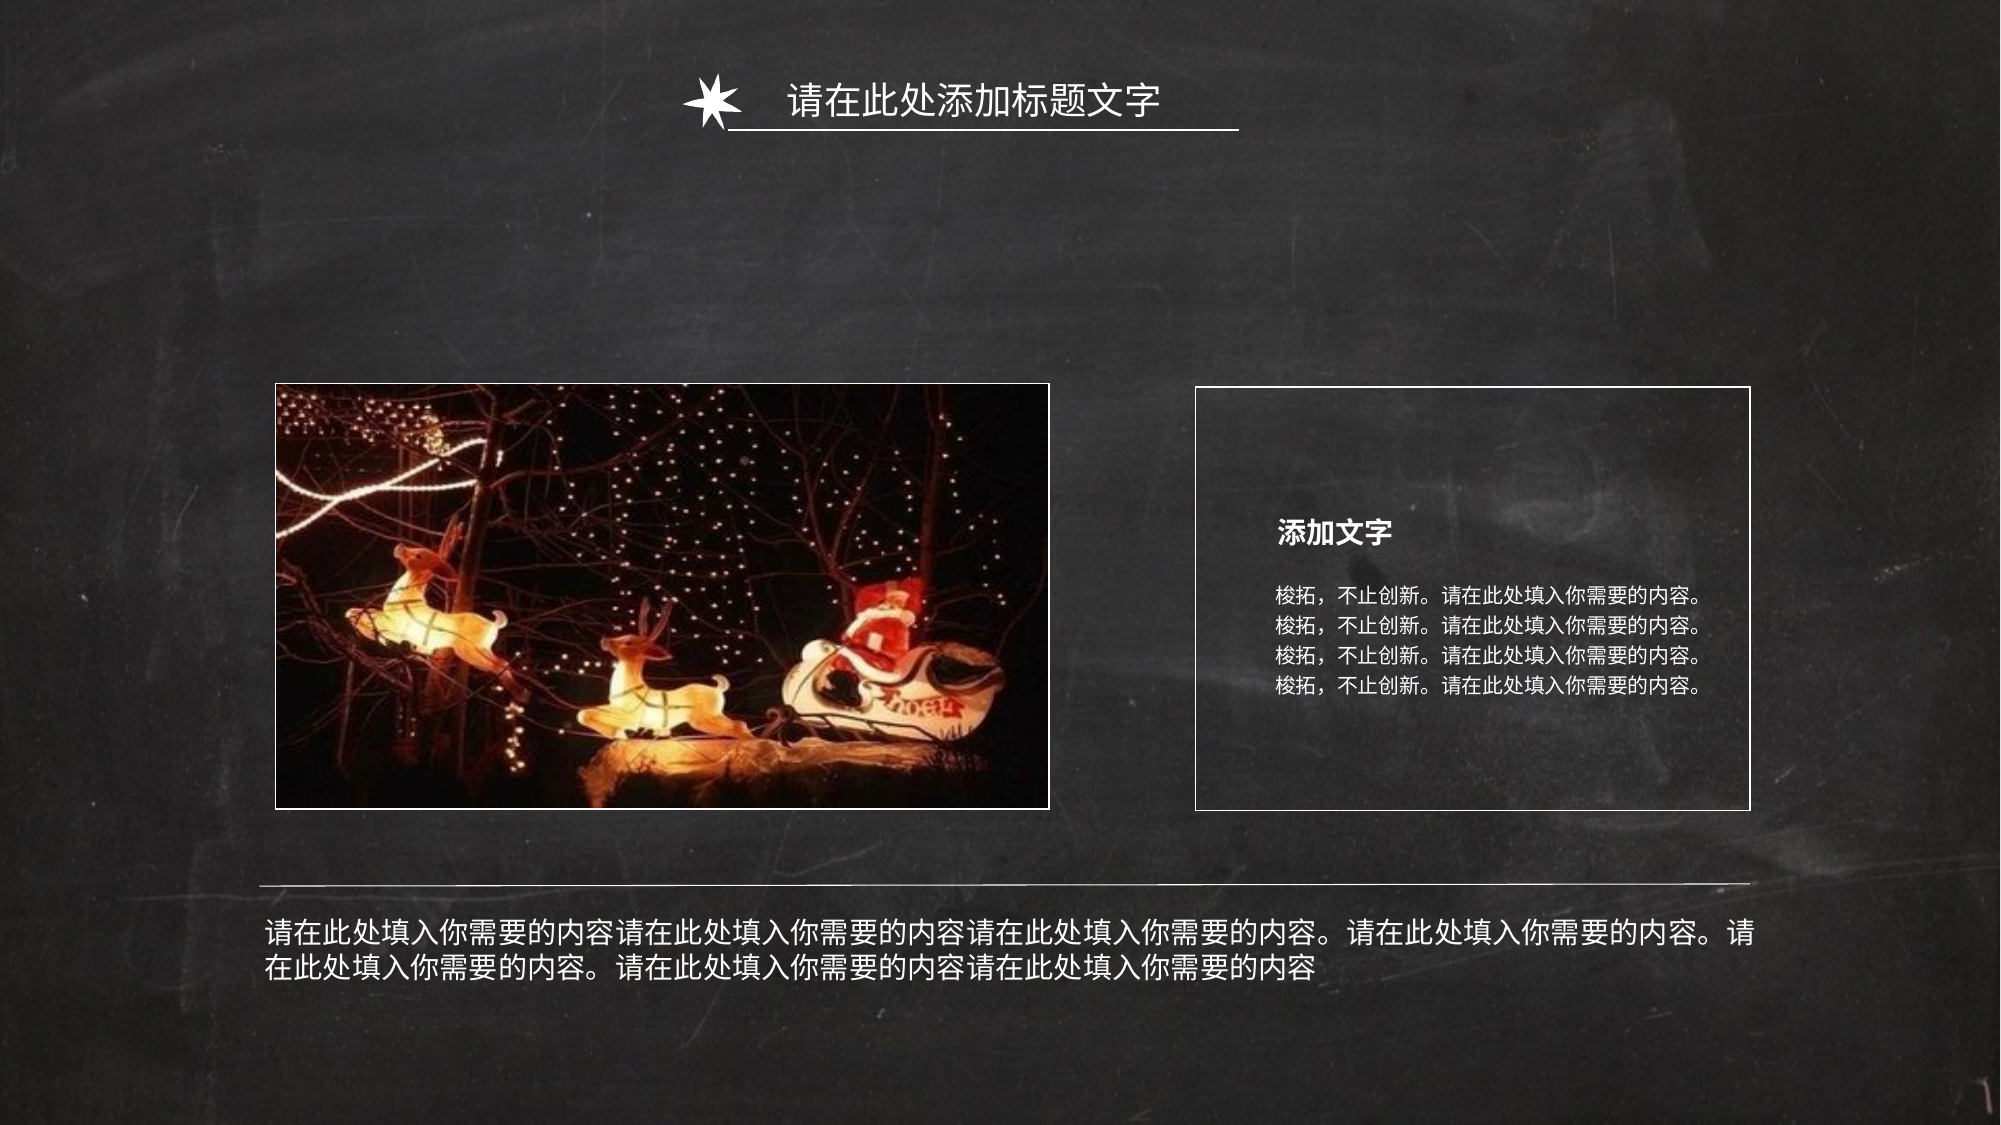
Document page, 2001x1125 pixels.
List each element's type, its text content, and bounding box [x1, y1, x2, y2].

text_box [1195, 386, 1750, 811]
picture [0, 0, 2001, 1125]
text_box 添加文字 [1262, 507, 1516, 557]
text_box 梭拓，不止创新。请在此处填入你需要的内容。梭拓，不止创新。请在此处填入你需要的内容。梭拓，不止创新。请在此处填入你需要的内容。梭拓，不止创新。请在此处填入你需要的内容。 [1275, 578, 1722, 699]
text_box 请在此处填入你需要的内容请在此处填入你需要的内容请在此处填入你需要的内容。请在此处填入你需要的内容。请在此处填入你需要的内容。请在此处填入你需要的内容请在此处填入你需要的内容 [249, 906, 1776, 992]
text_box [697, 69, 1252, 130]
